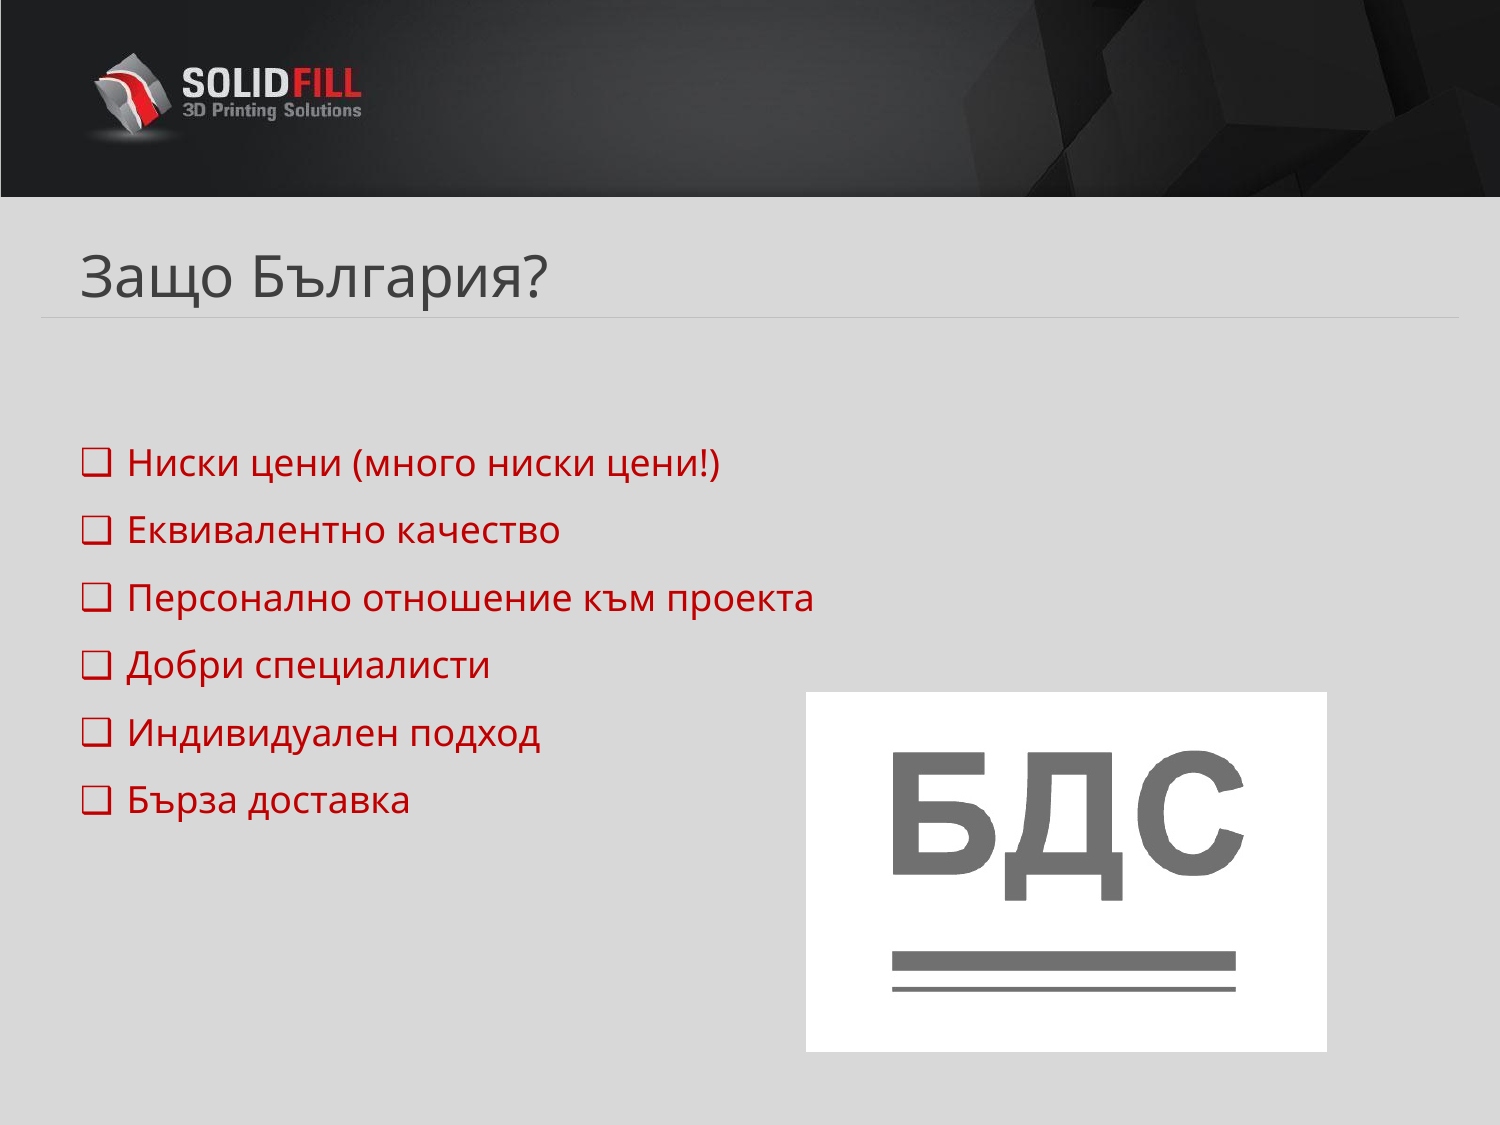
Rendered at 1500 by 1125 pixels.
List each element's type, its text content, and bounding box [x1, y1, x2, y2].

text_box Защо България? [64, 231, 1436, 316]
text_box [0, 0, 1500, 197]
picture [806, 692, 1327, 1053]
text_box Ниски цени (много ниски цени!) Еквивалентно качество Персонално отношение към проекта Добри специалисти Индивидуален подход Бърза доставка [64, 408, 1327, 833]
